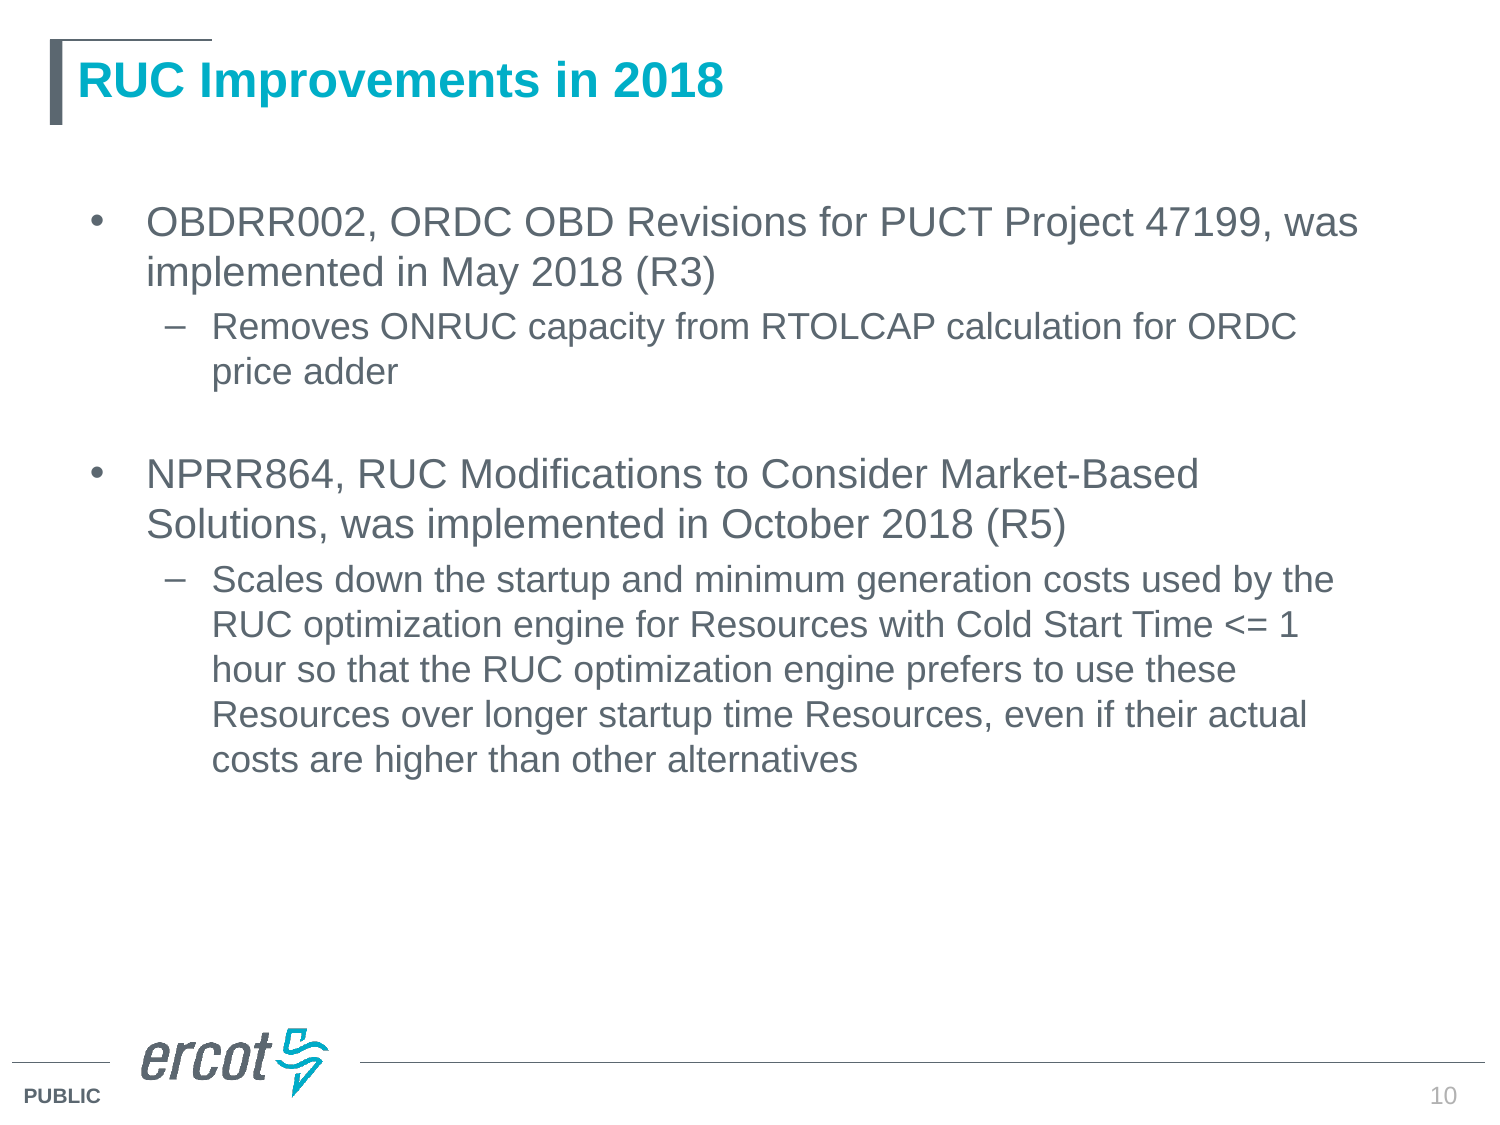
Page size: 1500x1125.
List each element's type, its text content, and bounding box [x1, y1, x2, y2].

picture [137, 1024, 332, 1100]
title RUC Improvements in 2018 [62, 39, 1450, 125]
slide_number 10 [1400, 1076, 1488, 1113]
list OBDRR002, ORDC OBD Revisions for PUCT Project 47199, was implemented in May 2018 (R3) Removes ONRUC capacity from RTOLCAP calculation for ORDC price adder NPRR864, RUC Modifications to Consider Market-Based Solutions, was implemented in October 2018 (R5) Scales down the startup and minimum generation costs used by the RUC optimization engine for Resources with Cold Start Time <= 1 hour so that the RUC optimization engine prefers to use these Resources over longer startup time Resources, even if their actual costs are higher than other alternatives [75, 187, 1375, 967]
